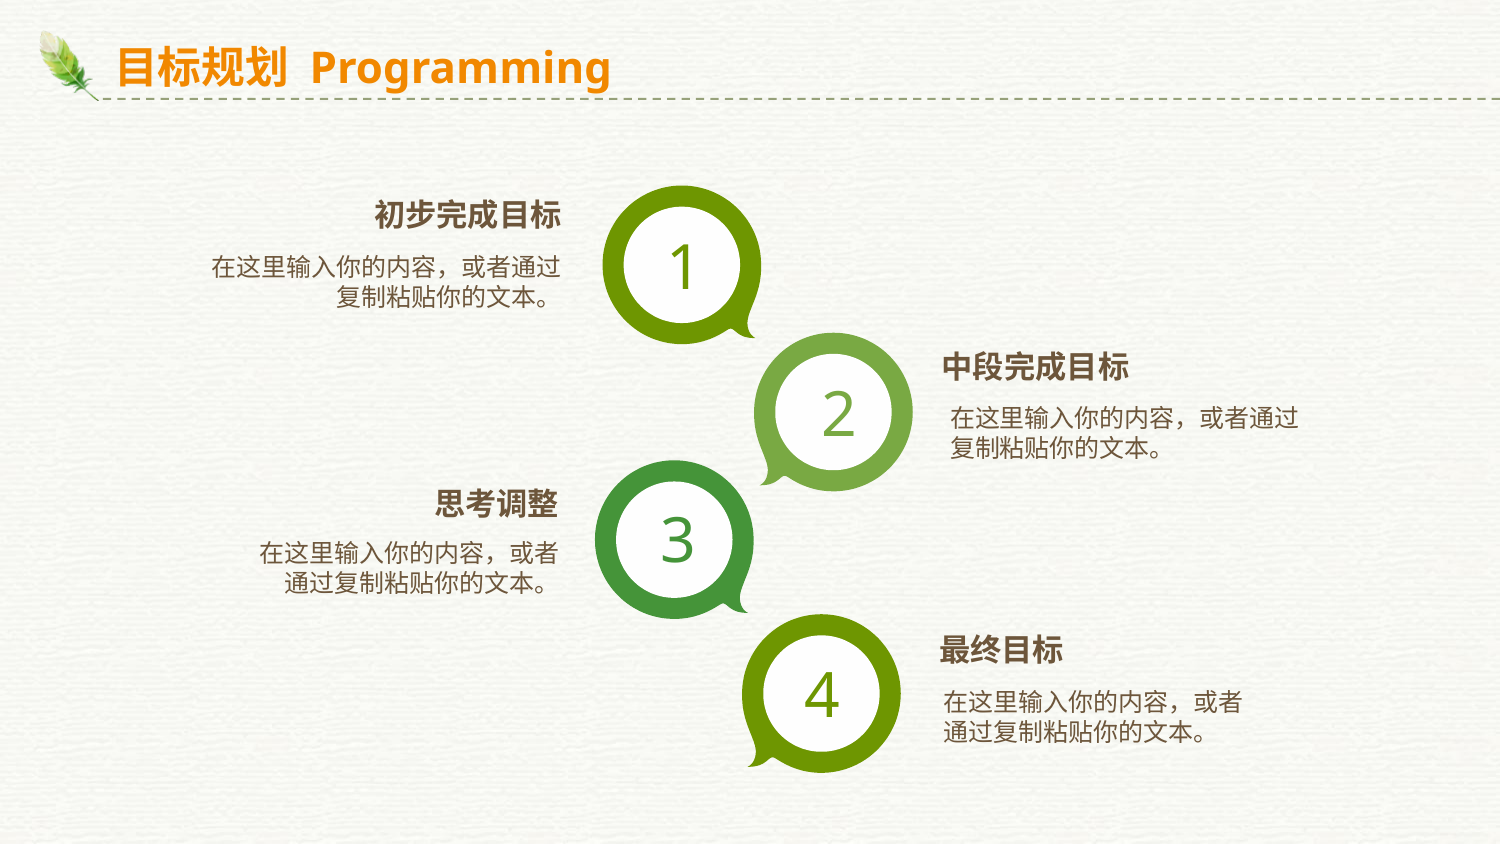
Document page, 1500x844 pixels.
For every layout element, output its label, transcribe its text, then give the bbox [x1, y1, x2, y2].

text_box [602, 185, 762, 345]
text_box 最终目标 [924, 622, 1189, 675]
text_box 思考调整 [384, 476, 574, 529]
text_box 在这里输入你的内容，或者通过复制粘贴你的文本。 [928, 678, 1262, 754]
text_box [741, 613, 901, 774]
text_box 目标规划 Programming [105, 32, 628, 98]
text_box 初步完成目标 [332, 187, 577, 241]
text_box 中段完成目标 [927, 340, 1198, 393]
text_box 在这里输入你的内容，或者通过复制粘贴你的文本。 [188, 244, 577, 320]
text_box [753, 332, 913, 492]
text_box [594, 460, 754, 620]
picture [0, 0, 1500, 844]
text_box 在这里输入你的内容，或者通过复制粘贴你的文本。 [228, 530, 575, 605]
text_box 在这里输入你的内容，或者通过复制粘贴你的文本。 [935, 395, 1339, 471]
